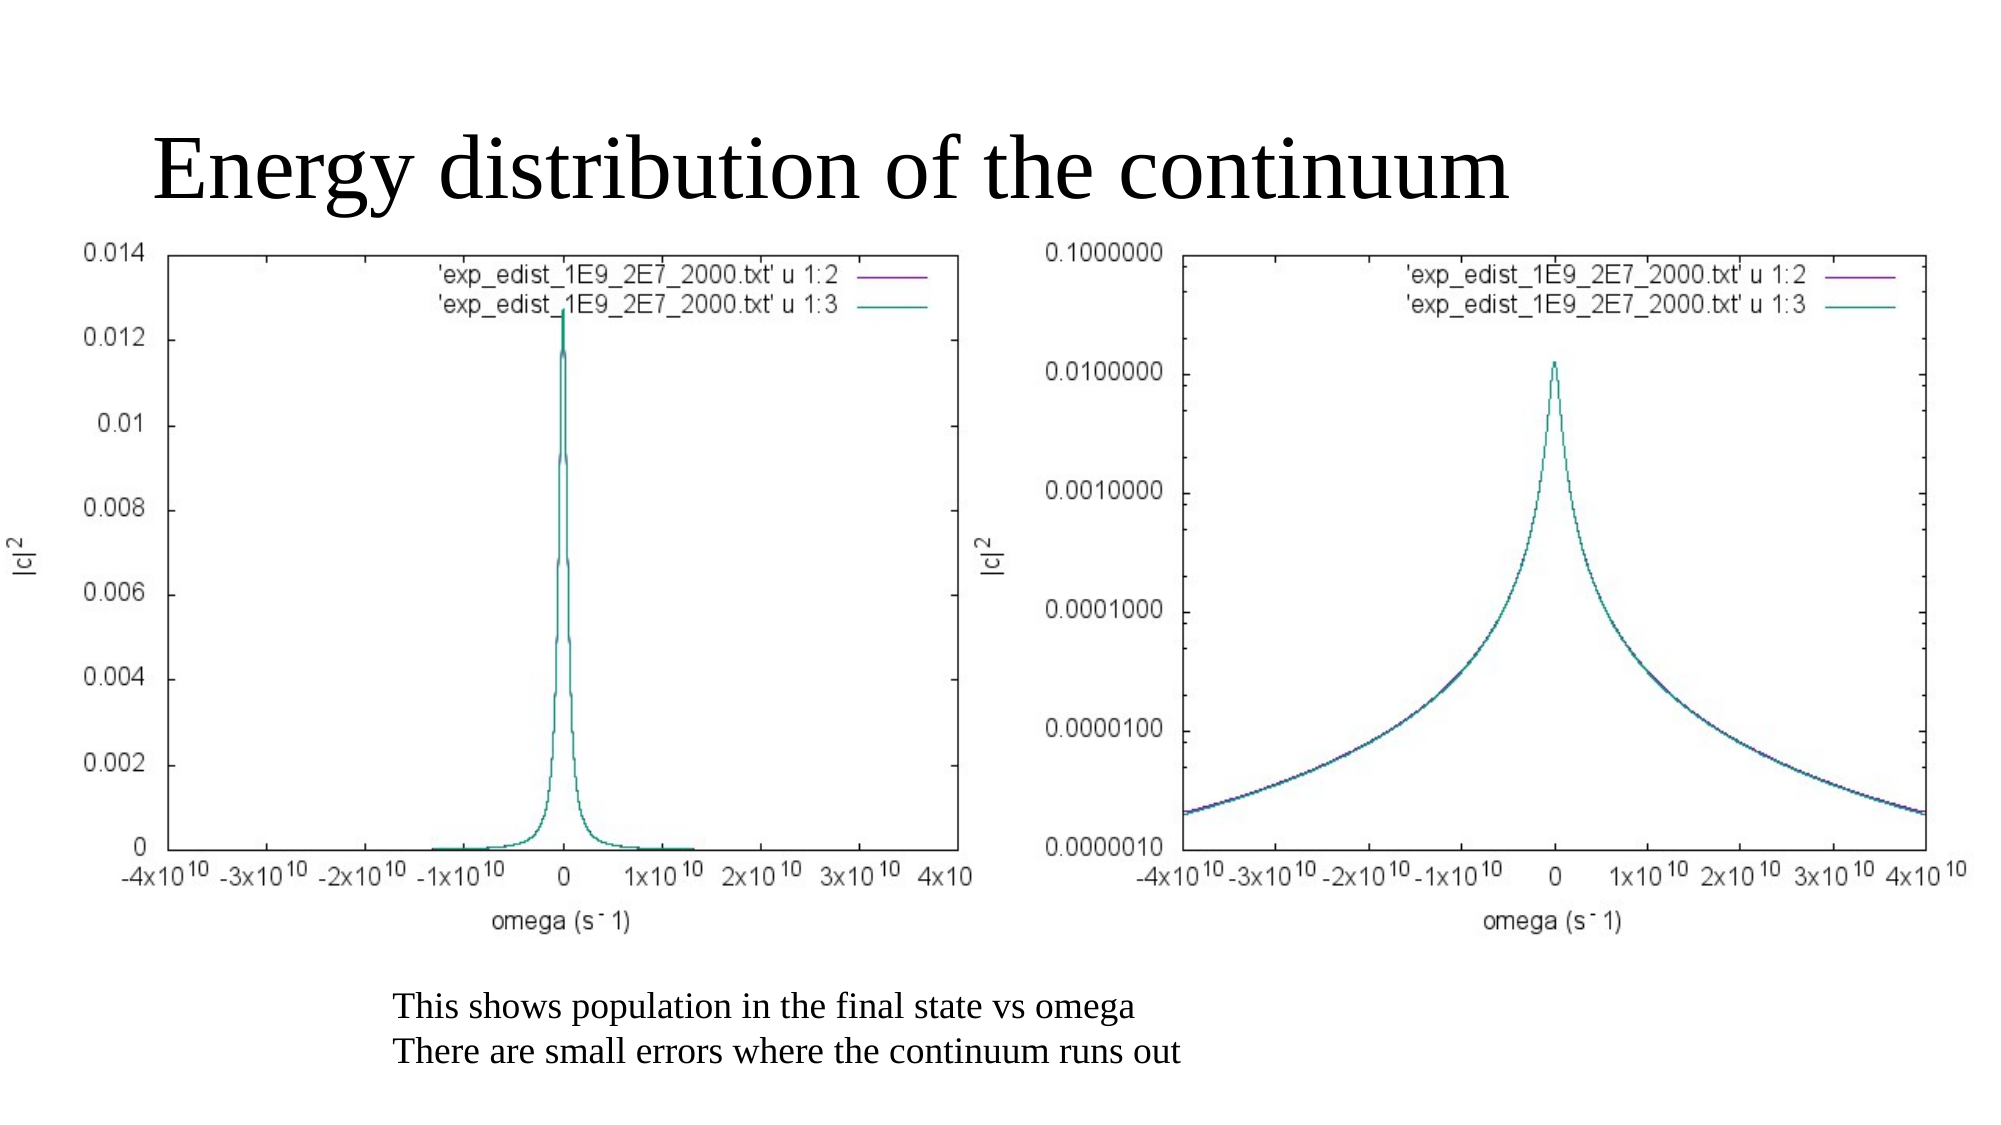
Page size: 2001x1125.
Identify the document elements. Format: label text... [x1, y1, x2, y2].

picture [5, 224, 1974, 975]
text_box This shows population in the final state vs omega There are small errors where the continuum runs out [377, 975, 1432, 1079]
title Energy distribution of the continuum [137, 59, 1863, 224]
